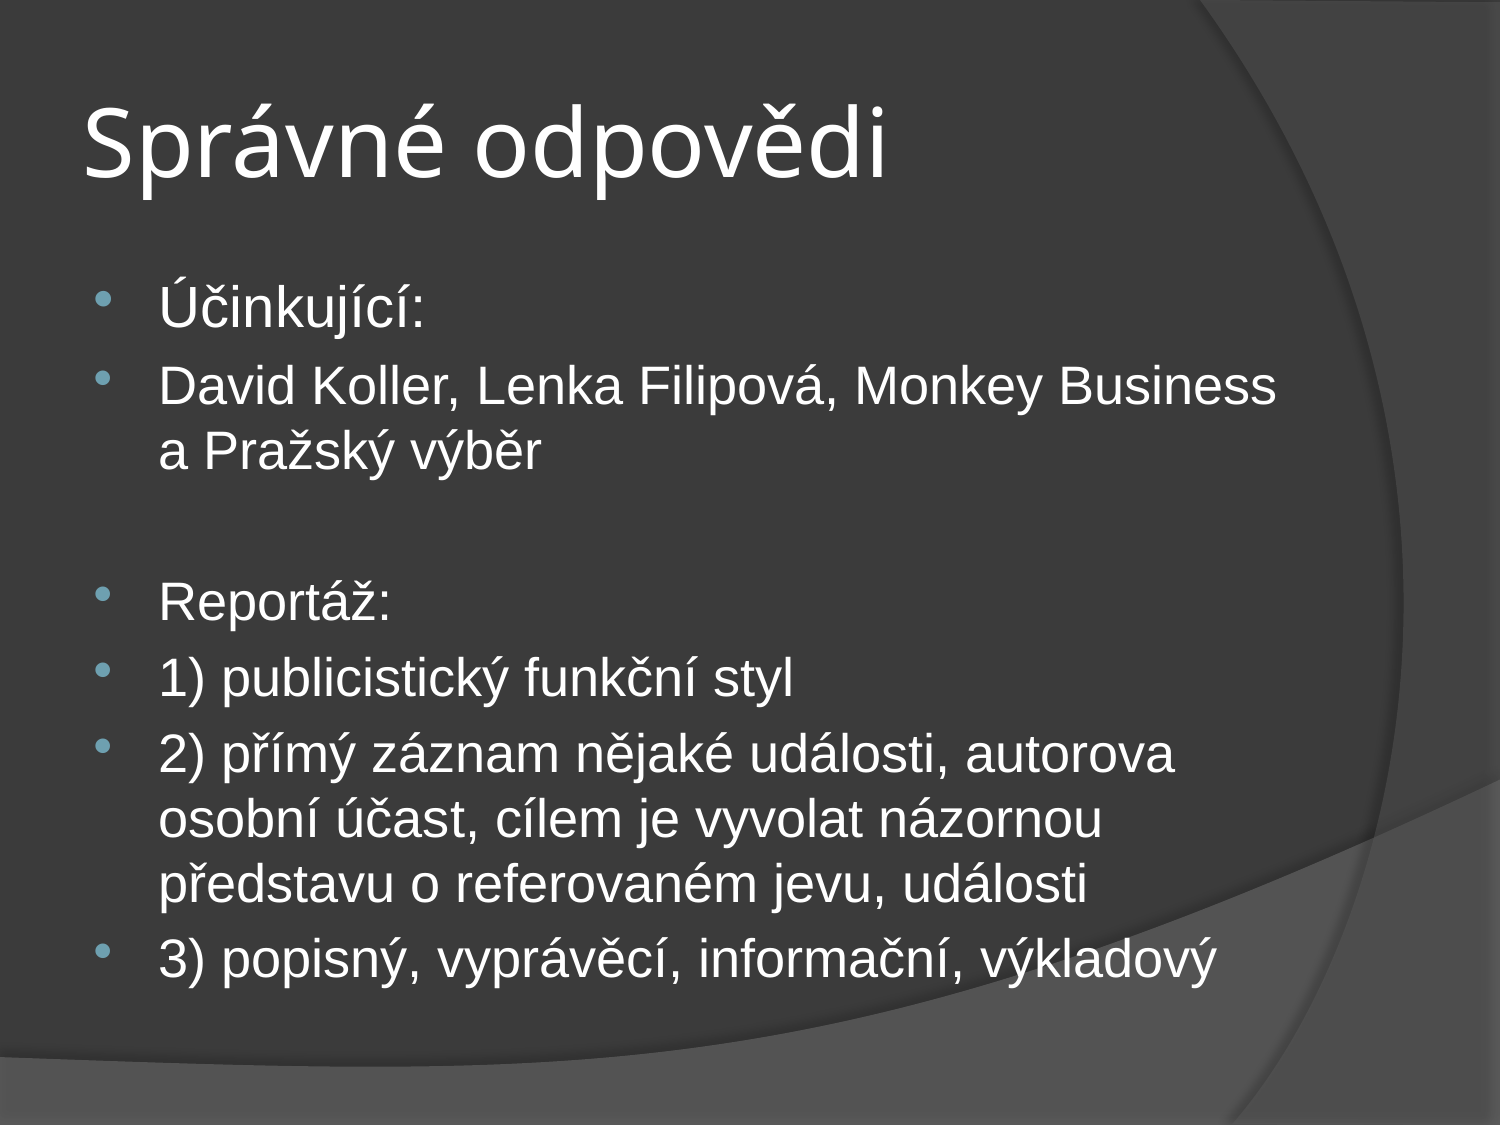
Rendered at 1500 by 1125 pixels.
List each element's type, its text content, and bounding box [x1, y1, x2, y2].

list Účinkující: David Koller, Lenka Filipová, Monkey Business a Pražský výběr Reportáž: 1) publicistický funkční styl 2) přímý záznam nějaké události, autorova osobní účast, cílem je vyvolat názornou představu o referovaném jevu, události 3) popisný, vyprávěcí, informační, výkladový [75, 262, 1300, 1005]
title Správné odpovědi [75, 45, 1300, 233]
